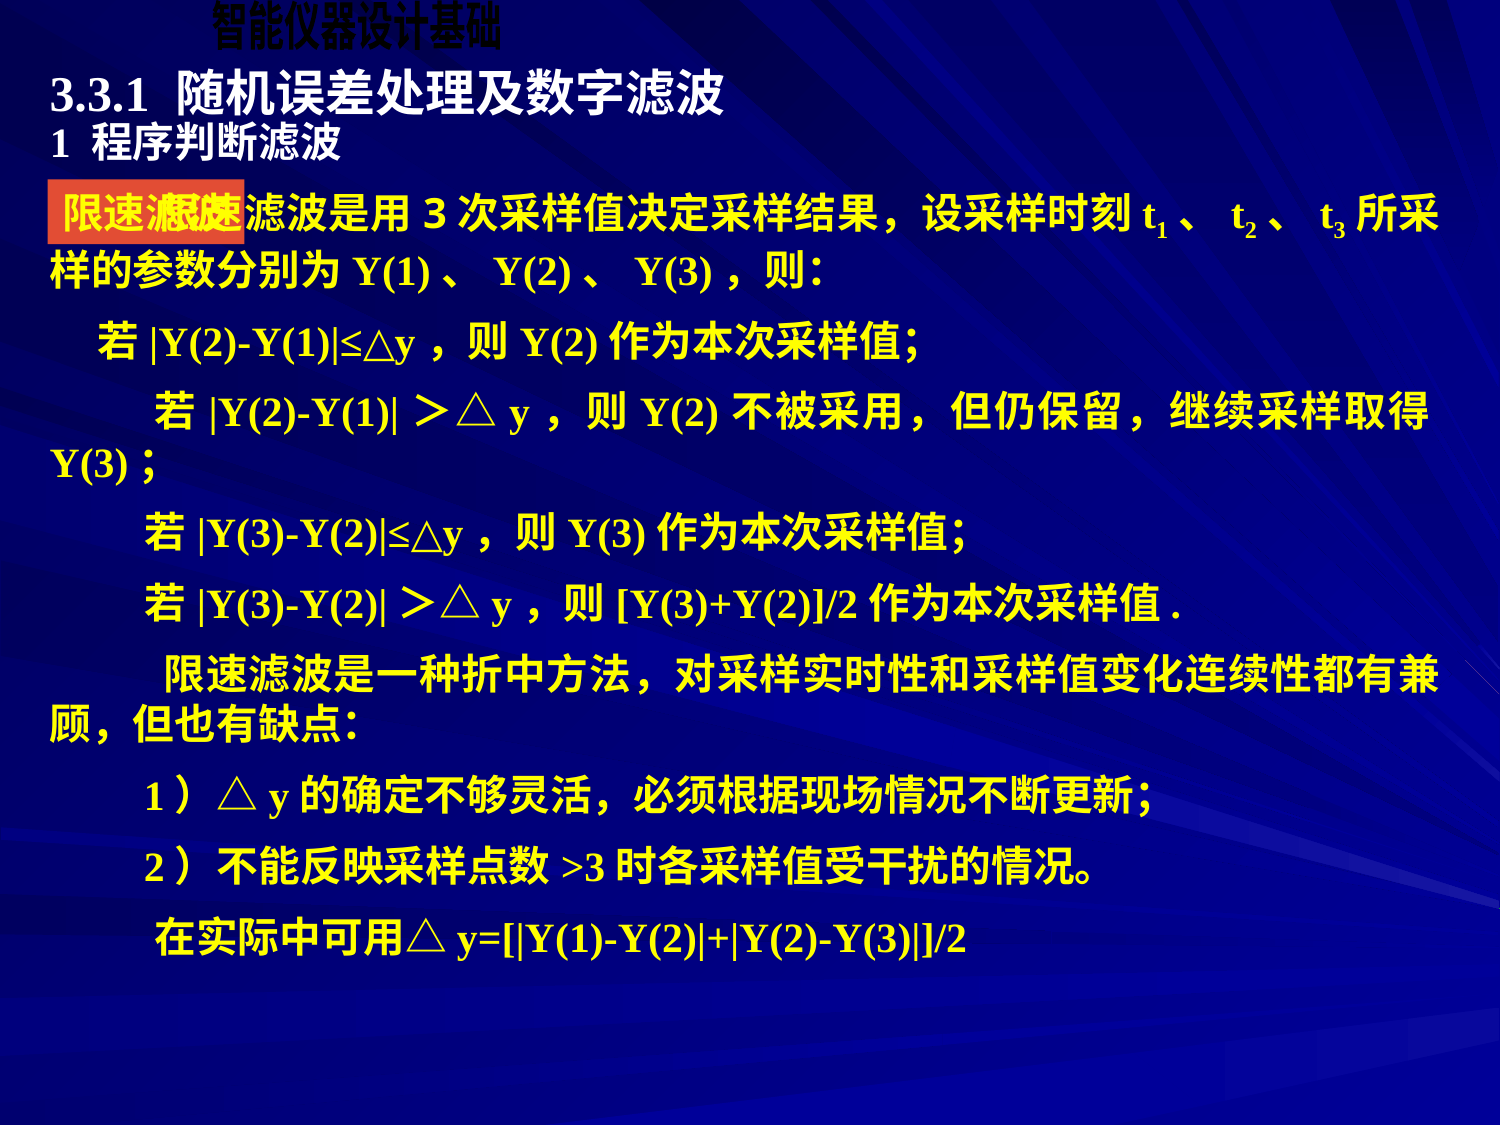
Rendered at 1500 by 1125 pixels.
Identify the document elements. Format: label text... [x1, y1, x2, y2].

text_box 限速滤波是用3次采样值决定采样结果，设采样时刻t1、t2、t3所采样的参数分别为Y(1)、Y(2)、Y(3)，则： 若|Y(2)-Y(1)|≤△y，则Y(2)作为本次采样值； 若|Y(2)-Y(1)|＞△y，则Y(2)不被采用，但仍保留，继续采样取得Y(3)； 若|Y(3)-Y(2)|≤△y，则Y(3)作为本次采样值； 若|Y(3)-Y(2)|＞△y，则[Y(3)+Y(2)]/2作为本次采样值. 限速滤波是一种折中方法，对采样实时性和采样值变化连续性都有兼顾，但也有缺点： 1）△y的确定不够灵活，必须根据现场情况不断更新； 2）不能反映采样点数>3时各采样值受干扰的情况。 在实际中可用△y=[|Y(1)-Y(2)|+|Y(2)-Y(3)|]/2 [34, 179, 1455, 968]
text_box 3.3.1 随机误差处理及数字滤波 [34, 54, 898, 130]
text_box 1 程序判断滤波 [35, 130, 587, 174]
